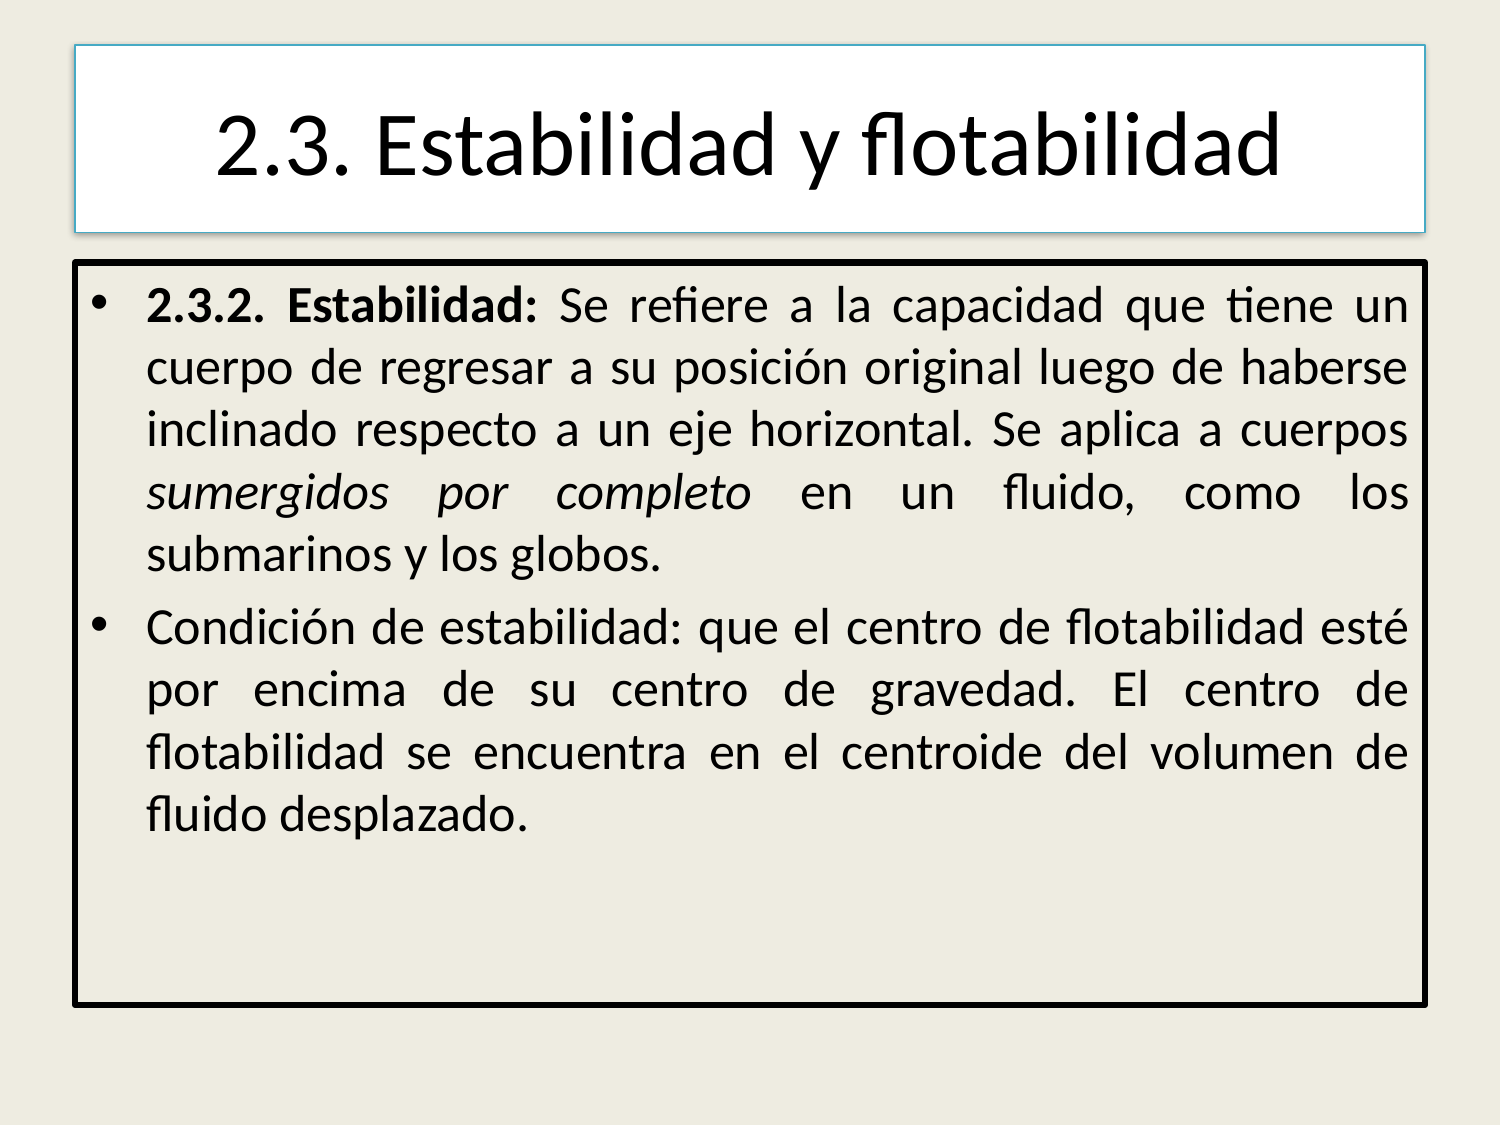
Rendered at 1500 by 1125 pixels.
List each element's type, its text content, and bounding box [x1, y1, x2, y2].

list 2.3.2. Estabilidad: Se refiere a la capacidad que tiene un cuerpo de regresar a su posición original luego de haberse inclinado respecto a un eje horizontal. Se aplica a cuerpos sumergidos por completo en un fluido, como los submarinos y los globos. Condición de estabilidad: que el centro de flotabilidad esté por encima de su centro de gravedad. El centro de flotabilidad se encuentra en el centroide del volumen de fluido desplazado. [75, 262, 1425, 1005]
title 2.3. Estabilidad y flotabilidad [74, 44, 1426, 233]
